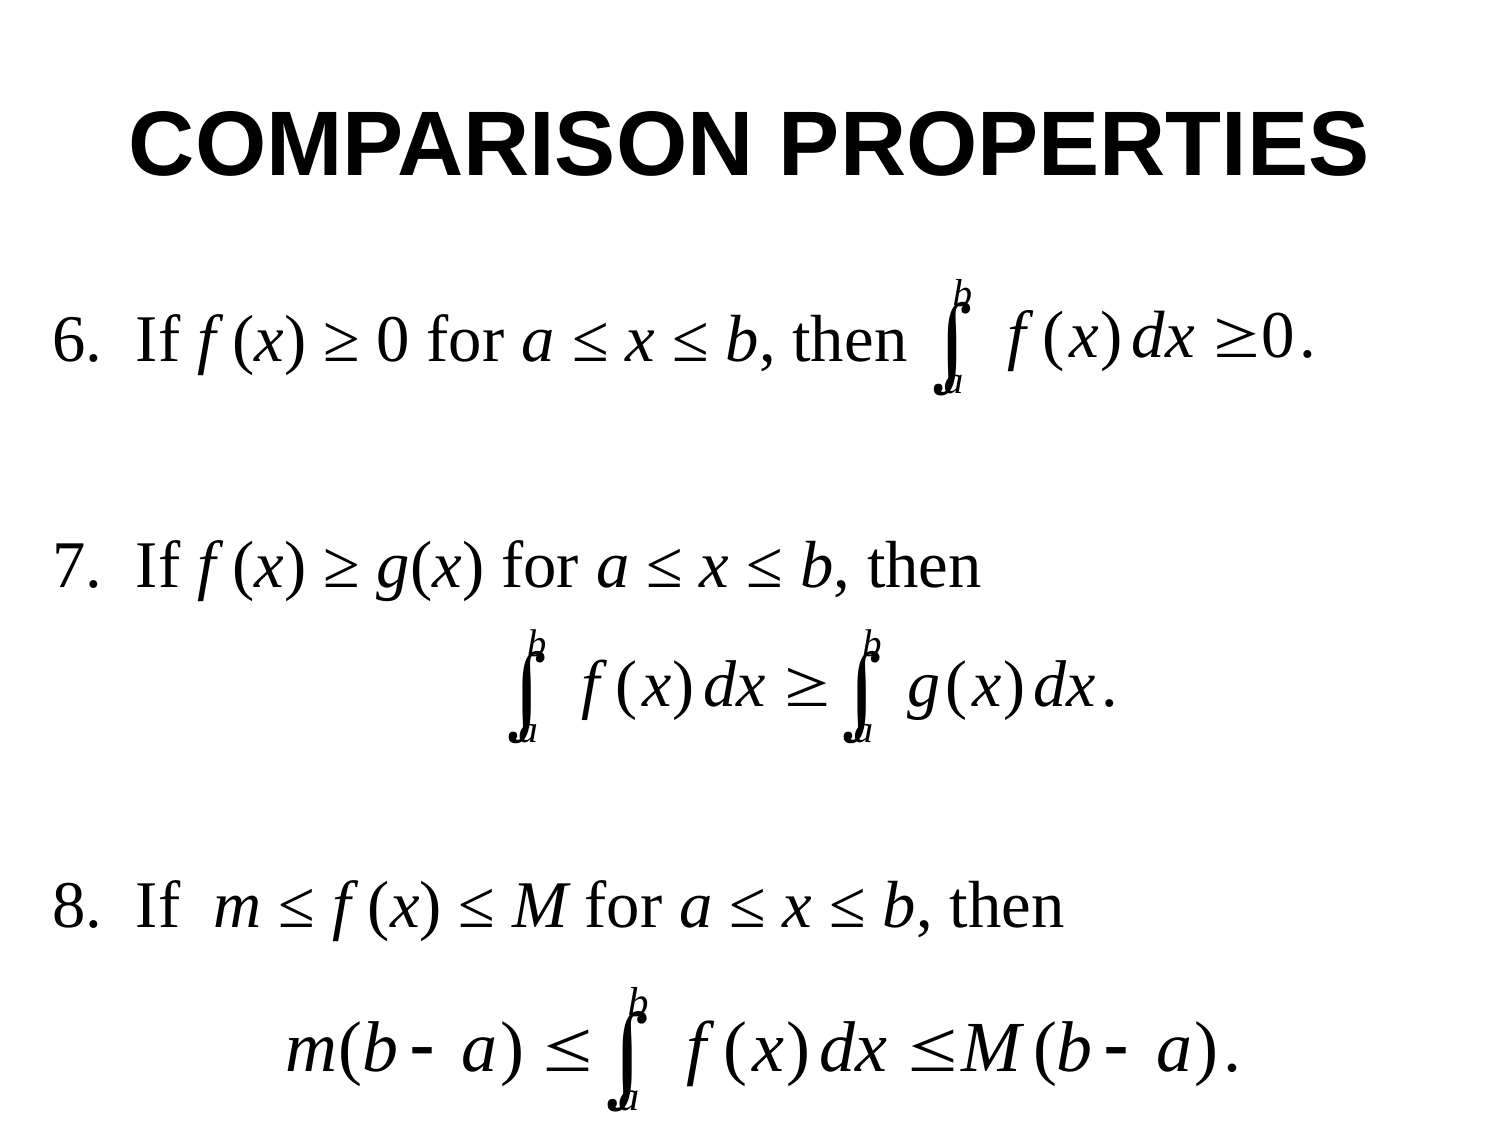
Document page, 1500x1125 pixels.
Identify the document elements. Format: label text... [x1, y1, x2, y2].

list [912, 262, 1326, 408]
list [487, 612, 1126, 756]
title COMPARISON PROPERTIES [74, 44, 1426, 233]
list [274, 969, 1251, 1125]
text_box 6. If f (x) ≥ 0 for a ≤ x ≤ b, then 7. If f (x) ≥ g(x) for a ≤ x ≤ b, then 8. If m ≤ f (x) ≤ M for a ≤ x ≤ b, then [37, 287, 1100, 1062]
